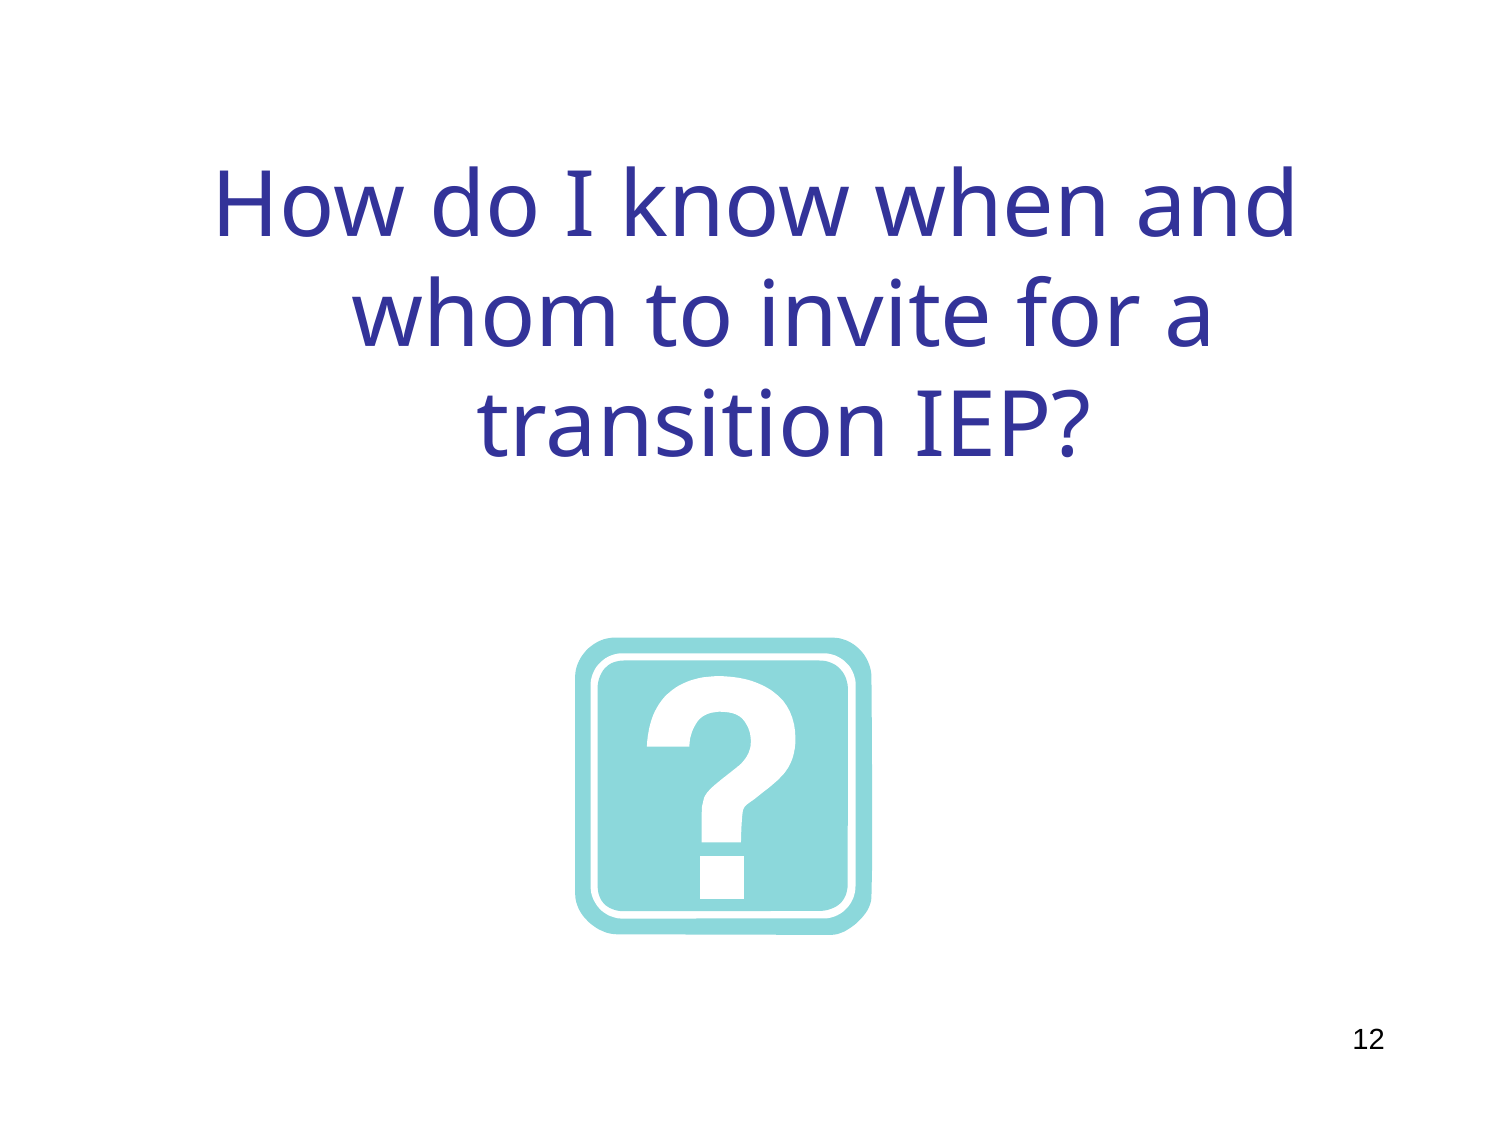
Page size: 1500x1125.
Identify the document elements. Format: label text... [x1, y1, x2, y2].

picture [574, 637, 874, 936]
list How do I know when and whom to invite for a transition IEP? [174, 137, 1338, 1005]
slide_number 12 [1324, 1012, 1401, 1091]
